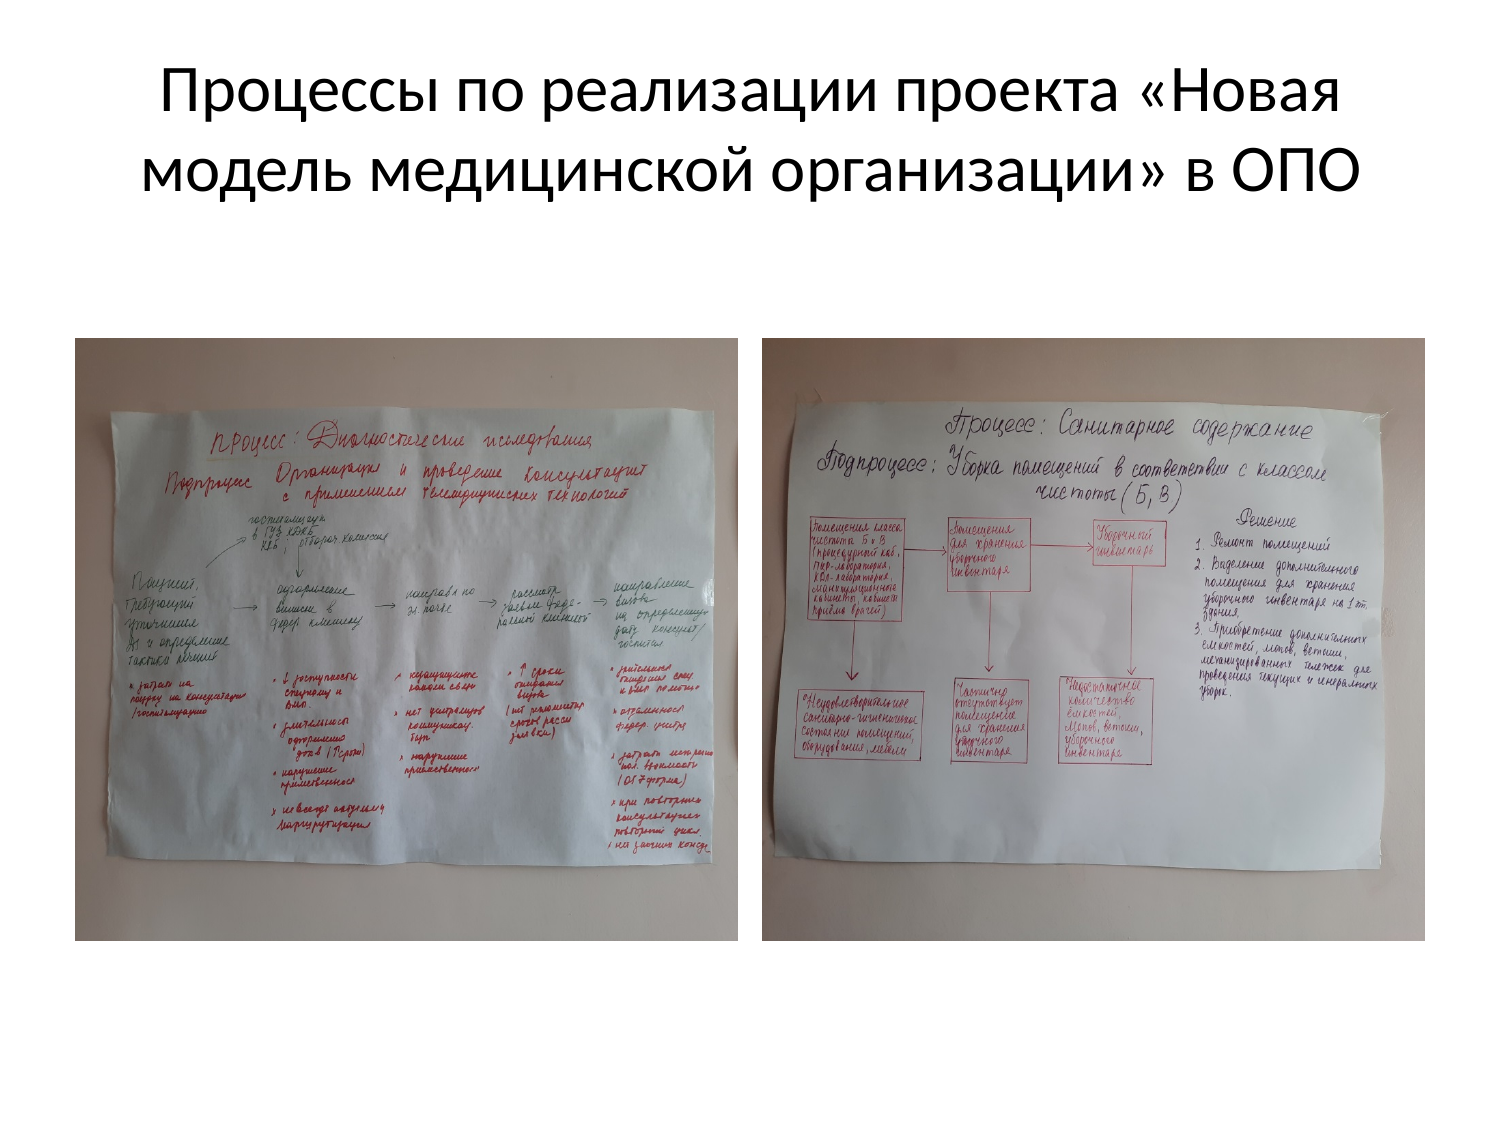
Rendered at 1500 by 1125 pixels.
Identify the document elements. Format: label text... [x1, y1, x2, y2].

title Процессы по реализации проекта «Новая модель медицинской организации» в ОПО [76, 30, 1427, 219]
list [762, 337, 1426, 941]
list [74, 337, 738, 941]
